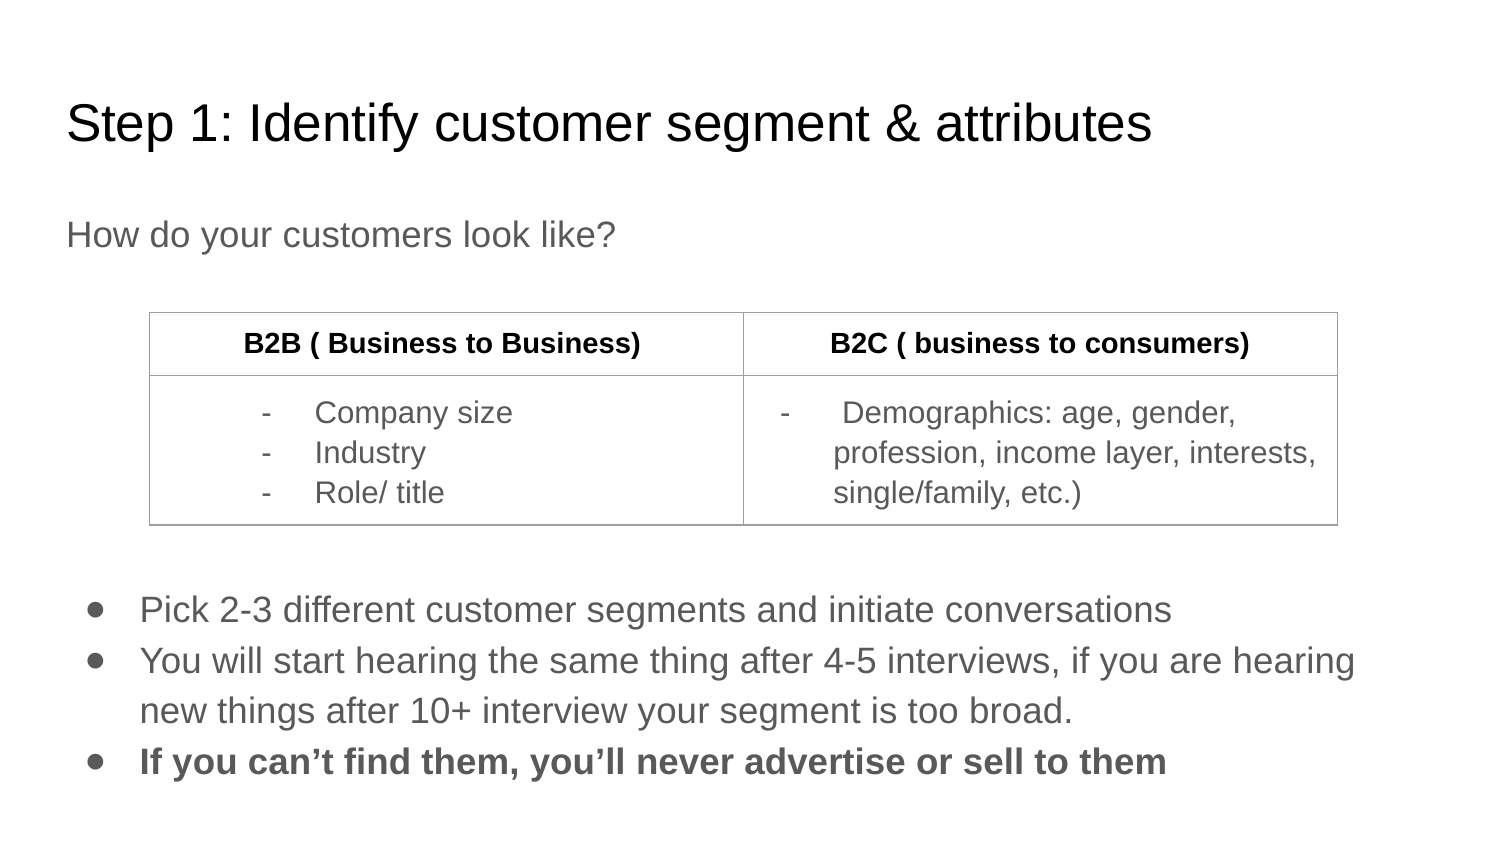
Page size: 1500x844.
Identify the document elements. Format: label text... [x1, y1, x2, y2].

title Step 1: Identify customer segment & attributes [51, 72, 1449, 167]
table_cell Demographics: age, gender, profession, income layer, interests, single/family, etc.) [744, 376, 1337, 524]
table_header B2C ( business to consumers) [744, 313, 1337, 375]
list How do your customers look like? Pick 2-3 different customer segments and initiate conversations You will start hearing the same thing after 4-5 interviews, if you are hearing new things after 10+ interview your segment is too broad. If you can’t find them, you’ll never advertise or sell to them [51, 189, 1449, 801]
table_header B2B ( Business to Business) [150, 313, 743, 375]
table_cell Company size Industry Role/ title [150, 376, 743, 524]
